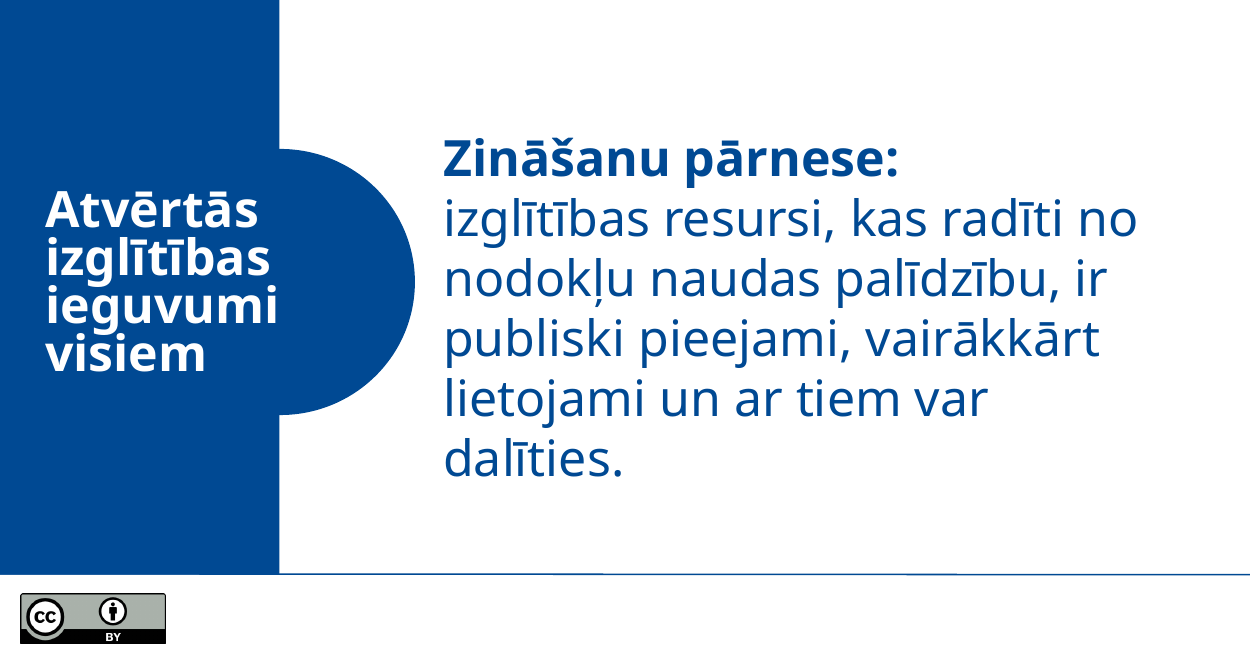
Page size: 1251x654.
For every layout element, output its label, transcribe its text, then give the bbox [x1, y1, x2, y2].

text_box [400, 221, 415, 343]
text_box [210, 396, 350, 416]
text_box Atvērtās izglītības ieguvumi visiem [30, 173, 400, 396]
text_box [0, 0, 280, 573]
picture [20, 592, 166, 645]
text_box [203, 148, 358, 173]
text_box [0, 582, 1250, 654]
text_box Zināšanu pārnese: izglītības resursi, kas radīti no nodokļu naudas palīdzību, ir publiski pieejami, vairākkārt lietojami un ar tiem var dalīties. [428, 111, 1178, 502]
